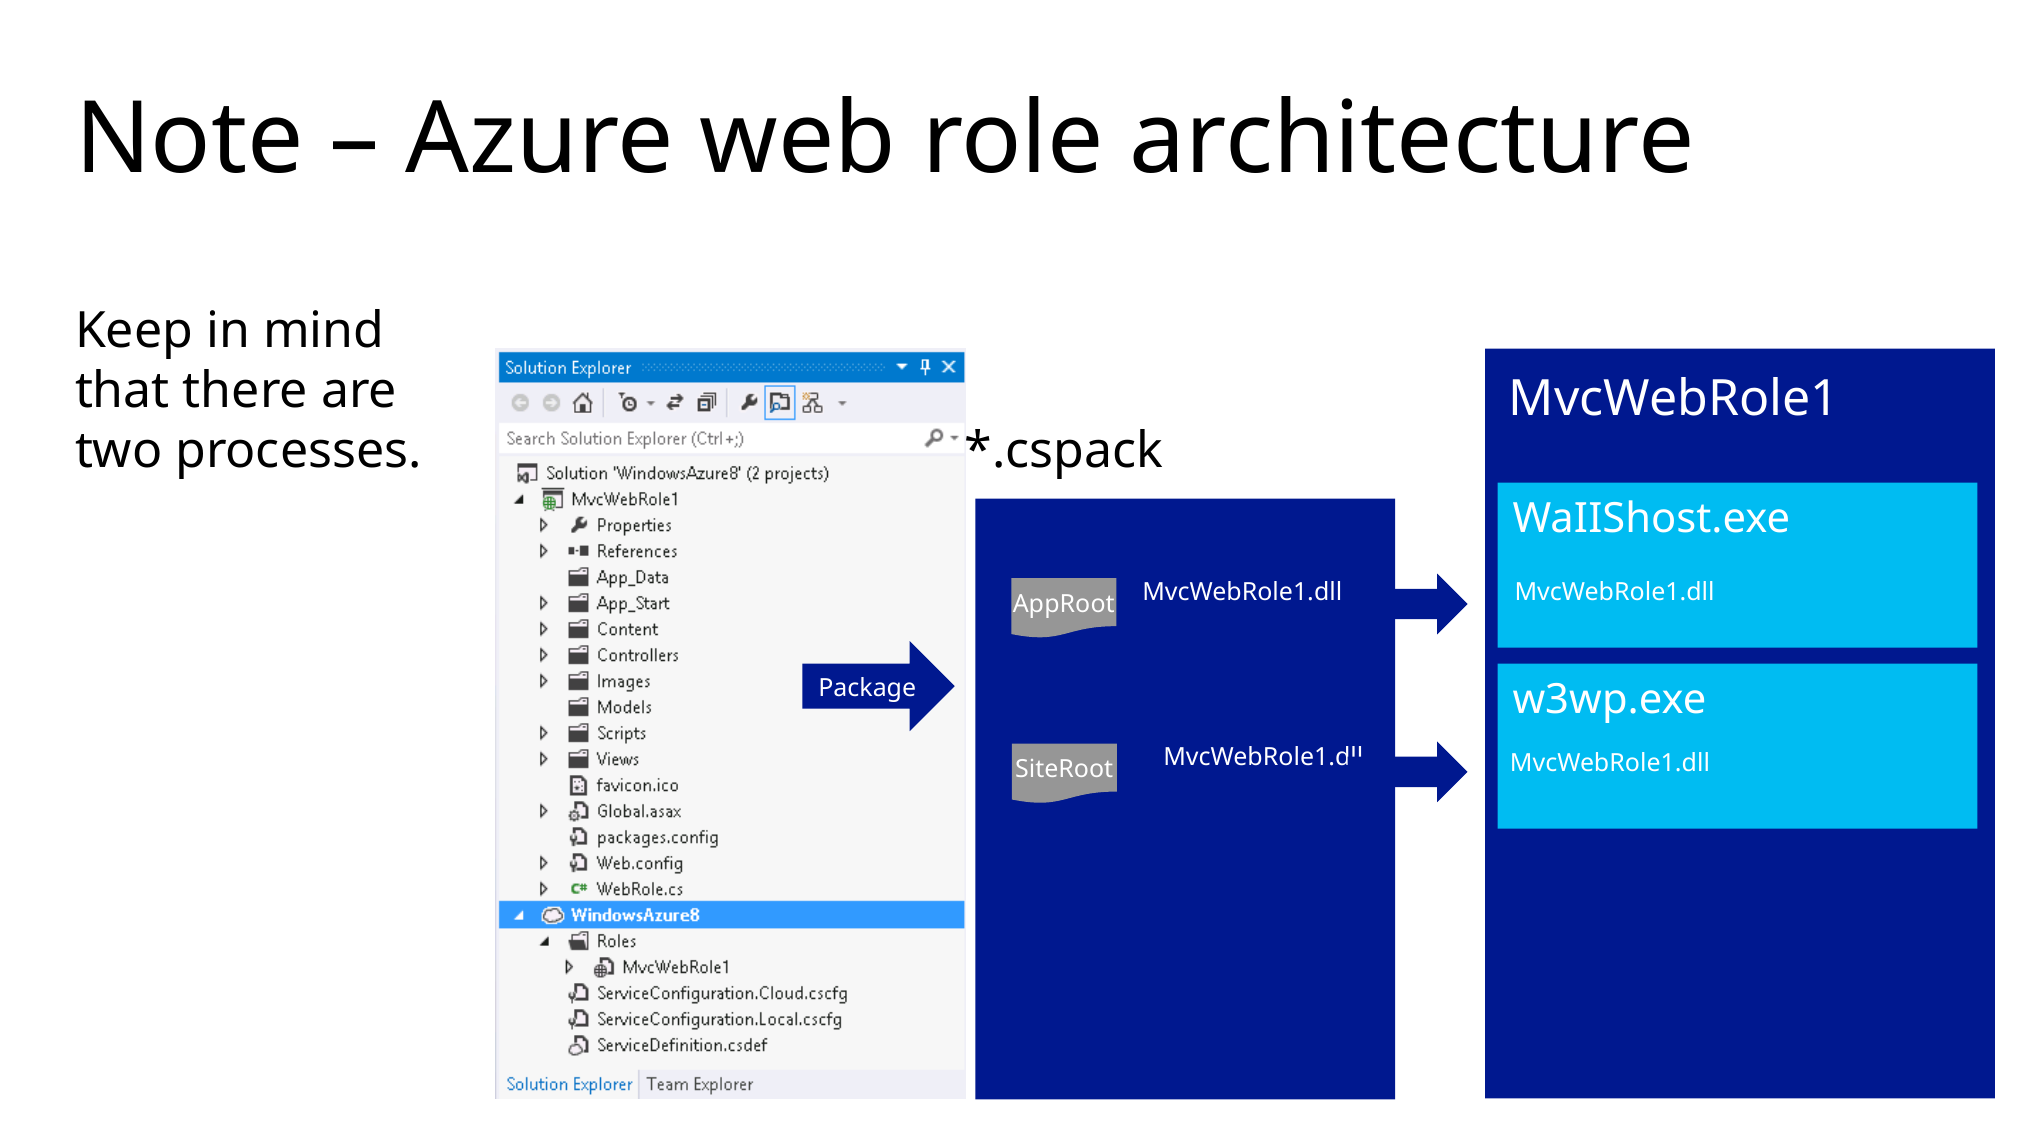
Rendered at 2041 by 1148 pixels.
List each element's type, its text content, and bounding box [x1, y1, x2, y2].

text_box [1345, 739, 1470, 805]
text_box [1483, 347, 1997, 1100]
text_box [973, 497, 1397, 1102]
text_box MvcWebRole1.dll [1133, 730, 1394, 785]
text_box MvcWebRole1 [1478, 348, 1870, 451]
text_box MvcWebRole1.dll [1484, 565, 1745, 620]
text_box w3wp.exe [1495, 662, 1980, 831]
text_box WaIIShost.exe [1495, 481, 1980, 650]
text_box MvcWebRole1.dll [1112, 565, 1373, 620]
list Keep in mind that there are two processes. [45, 273, 496, 1099]
text_box [1345, 571, 1470, 637]
picture [494, 348, 966, 1099]
text_box AppRoot [1009, 575, 1119, 640]
title Note – Azure web role architecture [45, 48, 1996, 199]
text_box *.cspack [970, 400, 1194, 502]
text_box SiteRoot [1009, 741, 1119, 805]
text_box MvcWebRole1.dll [1480, 736, 1741, 790]
